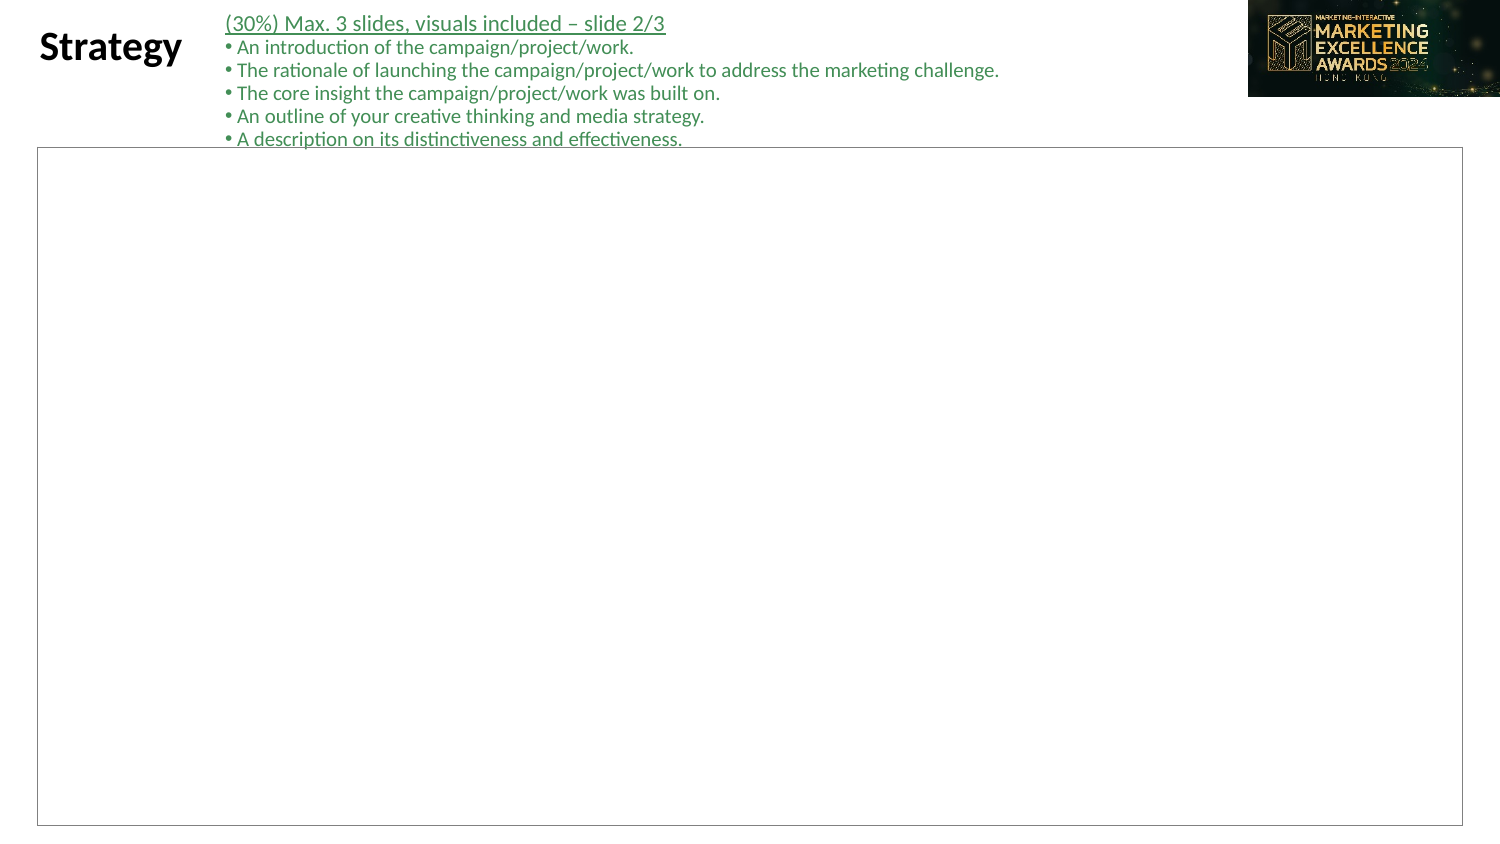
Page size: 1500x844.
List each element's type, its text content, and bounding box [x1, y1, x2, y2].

table_header [38, 148, 1462, 825]
picture [1266, 0, 1500, 97]
text_box Strategy [24, 0, 1266, 87]
text_box (30%) Max. 3 slides, visuals included – slide 2/3 An introduction of the campaign/project/work. The rationale of launching the campaign/project/work to address the marketing challenge. The core insight the campaign/project/work was built on. An outline of your creative thinking and media strategy. A description on its distinctiveness and effectiveness. [210, 1, 1388, 147]
